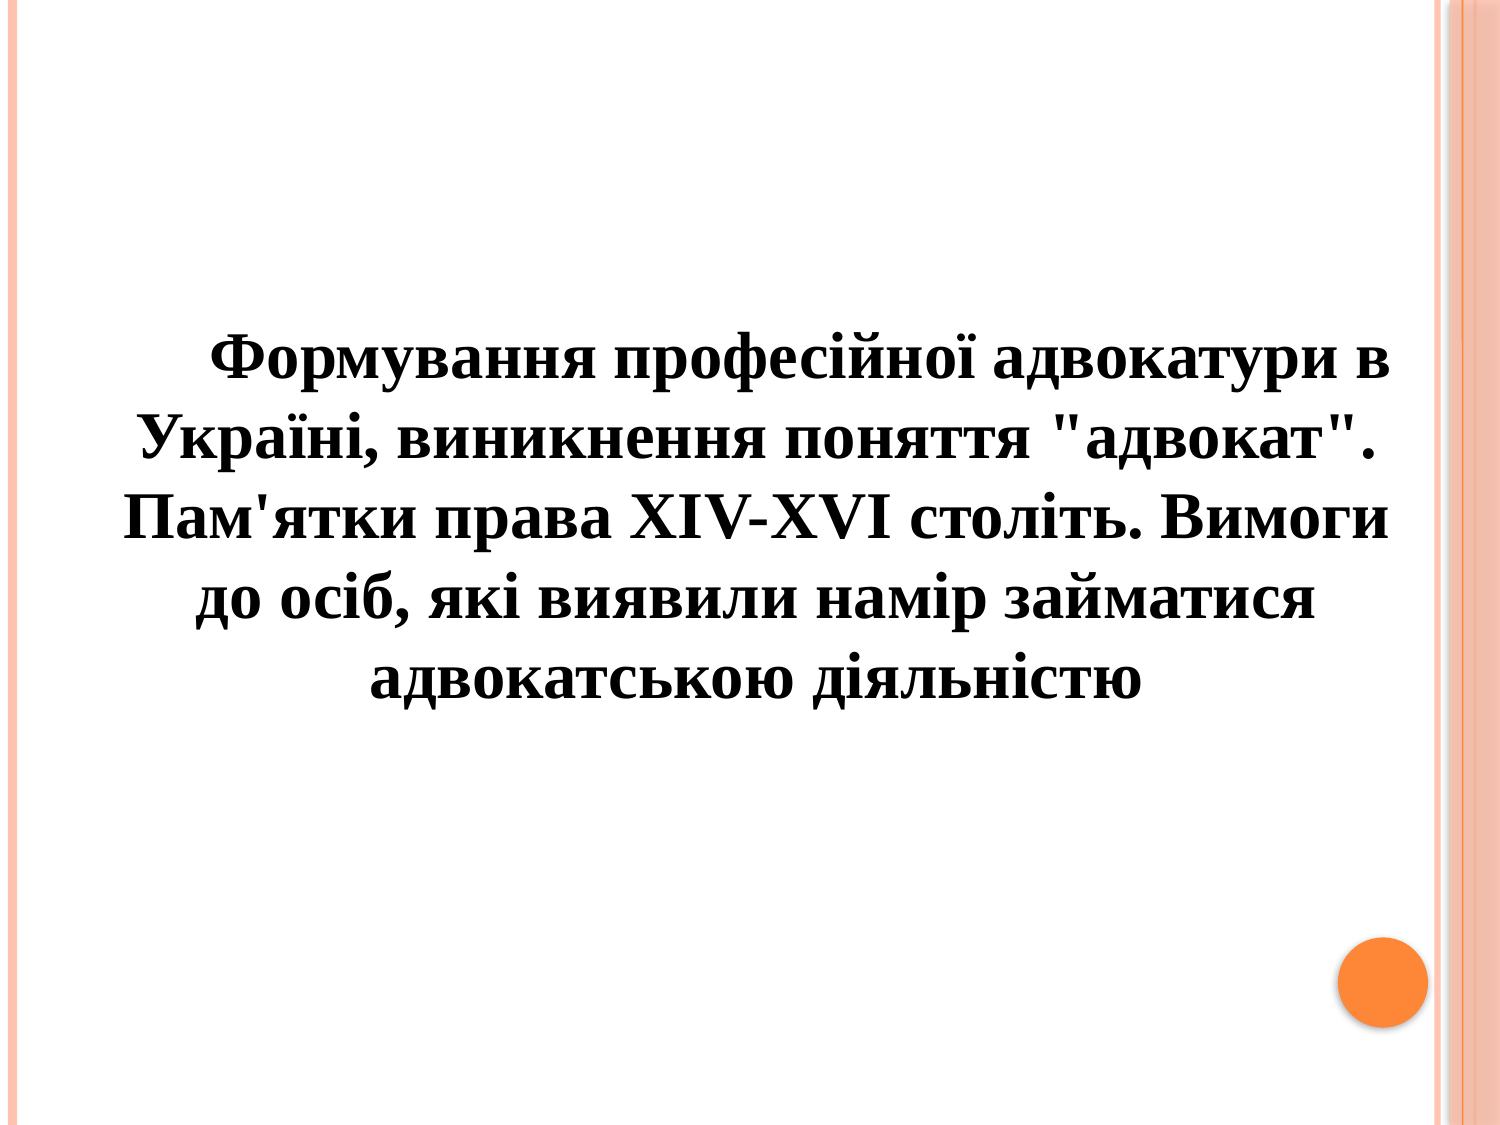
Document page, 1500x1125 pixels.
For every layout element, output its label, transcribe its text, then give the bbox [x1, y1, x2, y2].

list Формування професійної адвокатури в Україні, виникнення поняття "адвокат". Пам'ятки права ХІV-ХVІ століть. Вимоги до осіб, які виявили намір займатися адвокатською діяльністю [81, 304, 1433, 762]
